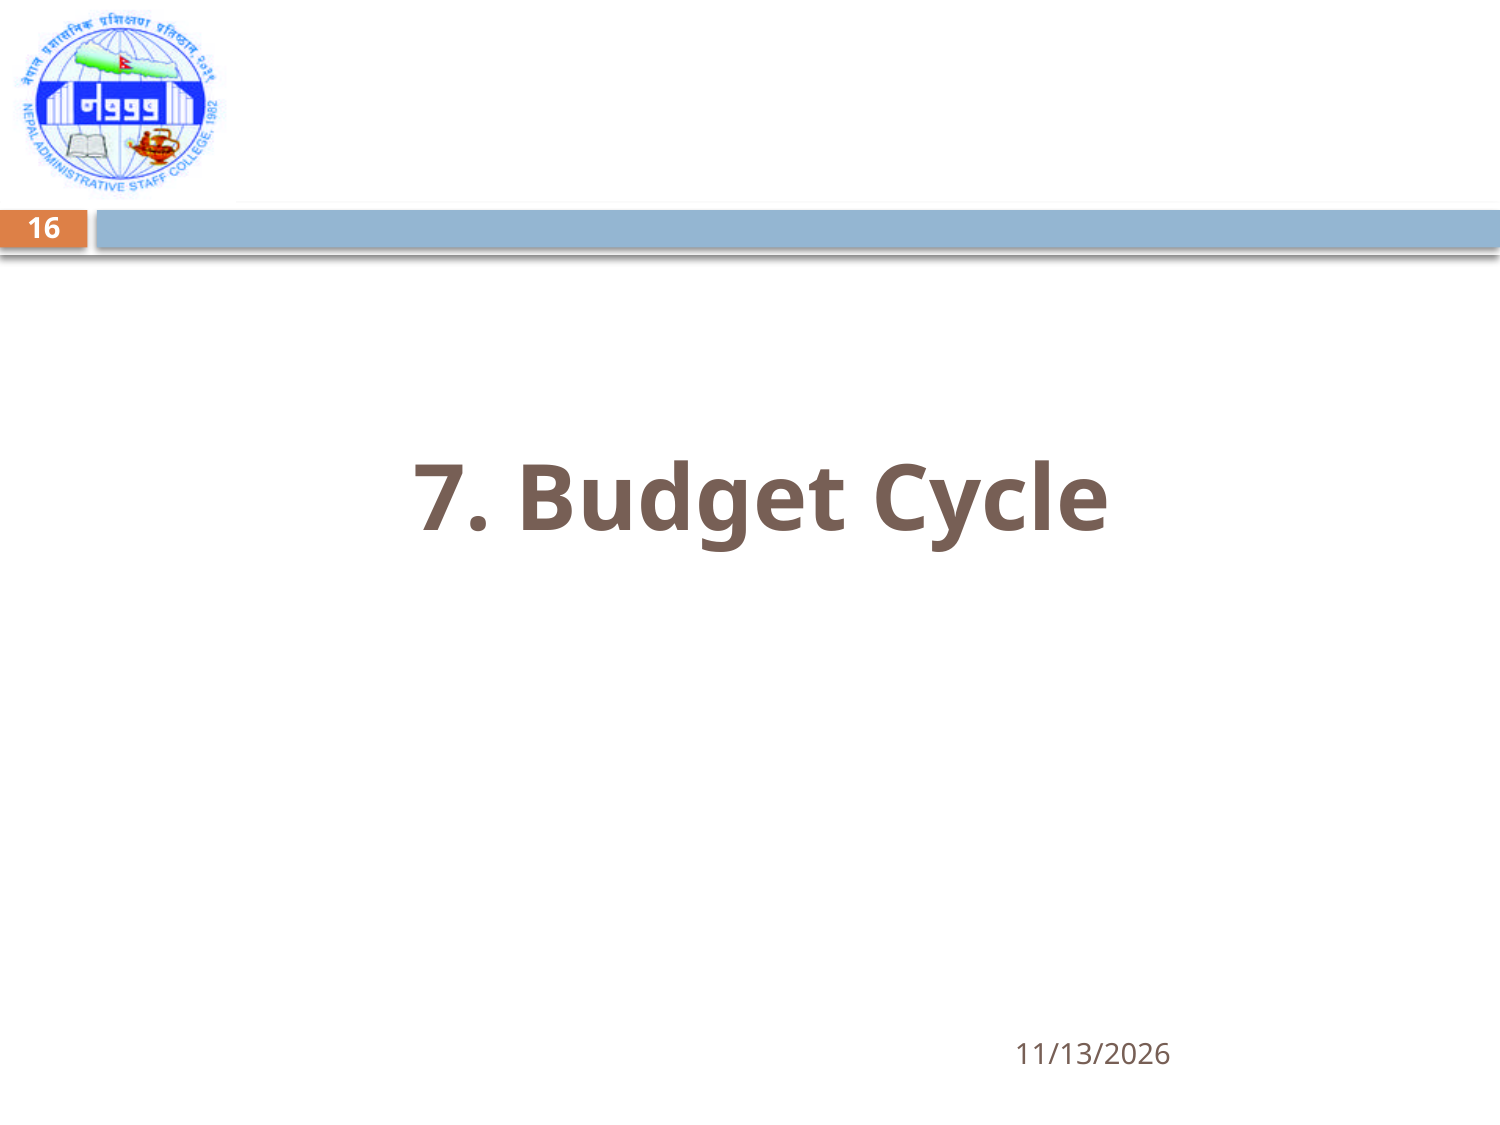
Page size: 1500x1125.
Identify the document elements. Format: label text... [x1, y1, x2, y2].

slide_number 16 [0, 208, 88, 249]
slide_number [999, 1025, 1438, 1085]
picture [1, 0, 236, 208]
title 7. Budget Cycle [87, 376, 1438, 612]
